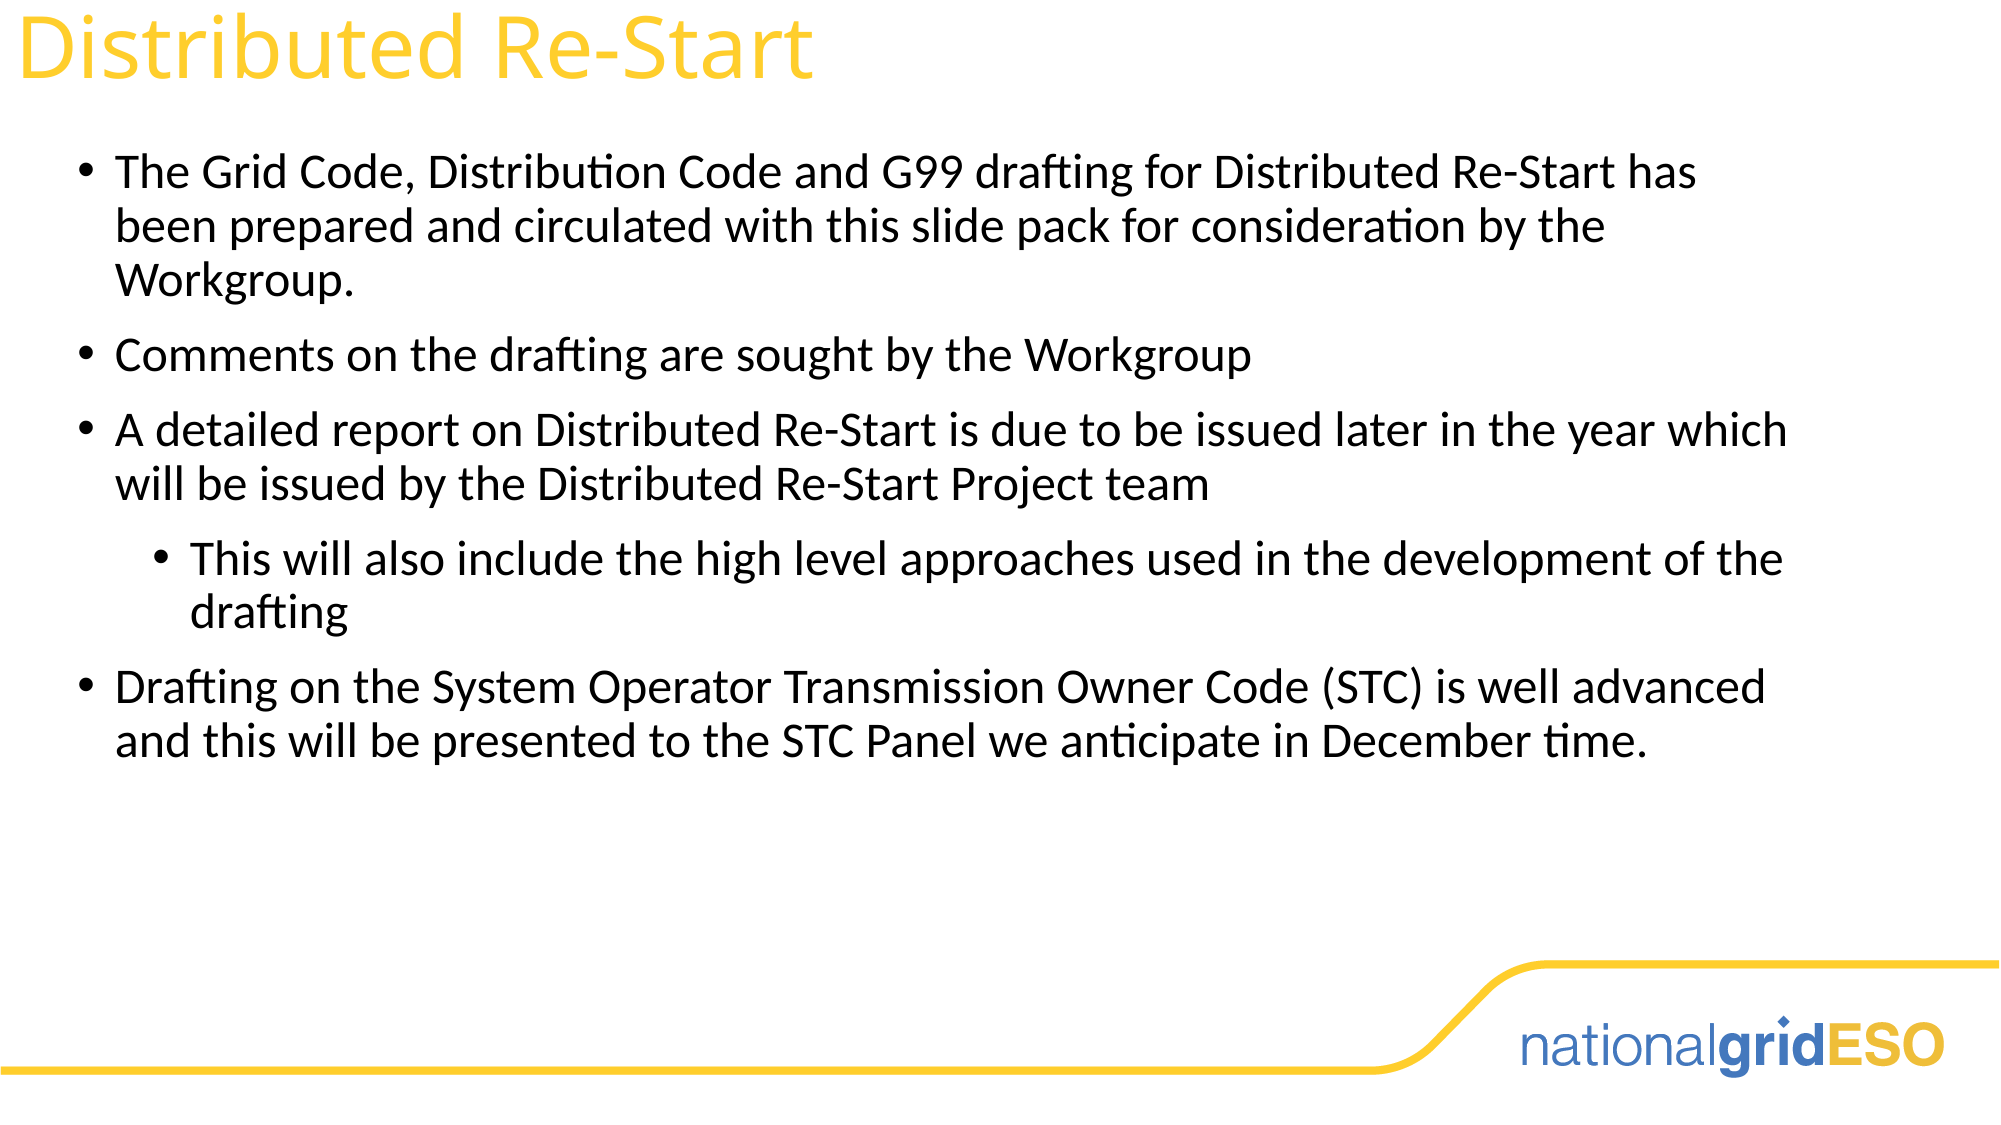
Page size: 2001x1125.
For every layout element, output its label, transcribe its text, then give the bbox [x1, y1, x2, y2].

picture [0, 954, 2000, 1125]
title Distributed Re-Start [0, 0, 1753, 208]
text_box The Grid Code, Distribution Code and G99 drafting for Distributed Re-Start has been prepared and circulated with this slide pack for consideration by the Workgroup. Comments on the drafting are sought by the Workgroup A detailed report on Distributed Re-Start is due to be issued later in the year which will be issued by the Distributed Re-Start Project team This will also include the high level approaches used in the development of the drafting Drafting on the System Operator Transmission Owner Code (STC) is well advanced and this will be presented to the STC Panel we anticipate in December time. [62, 138, 1816, 776]
